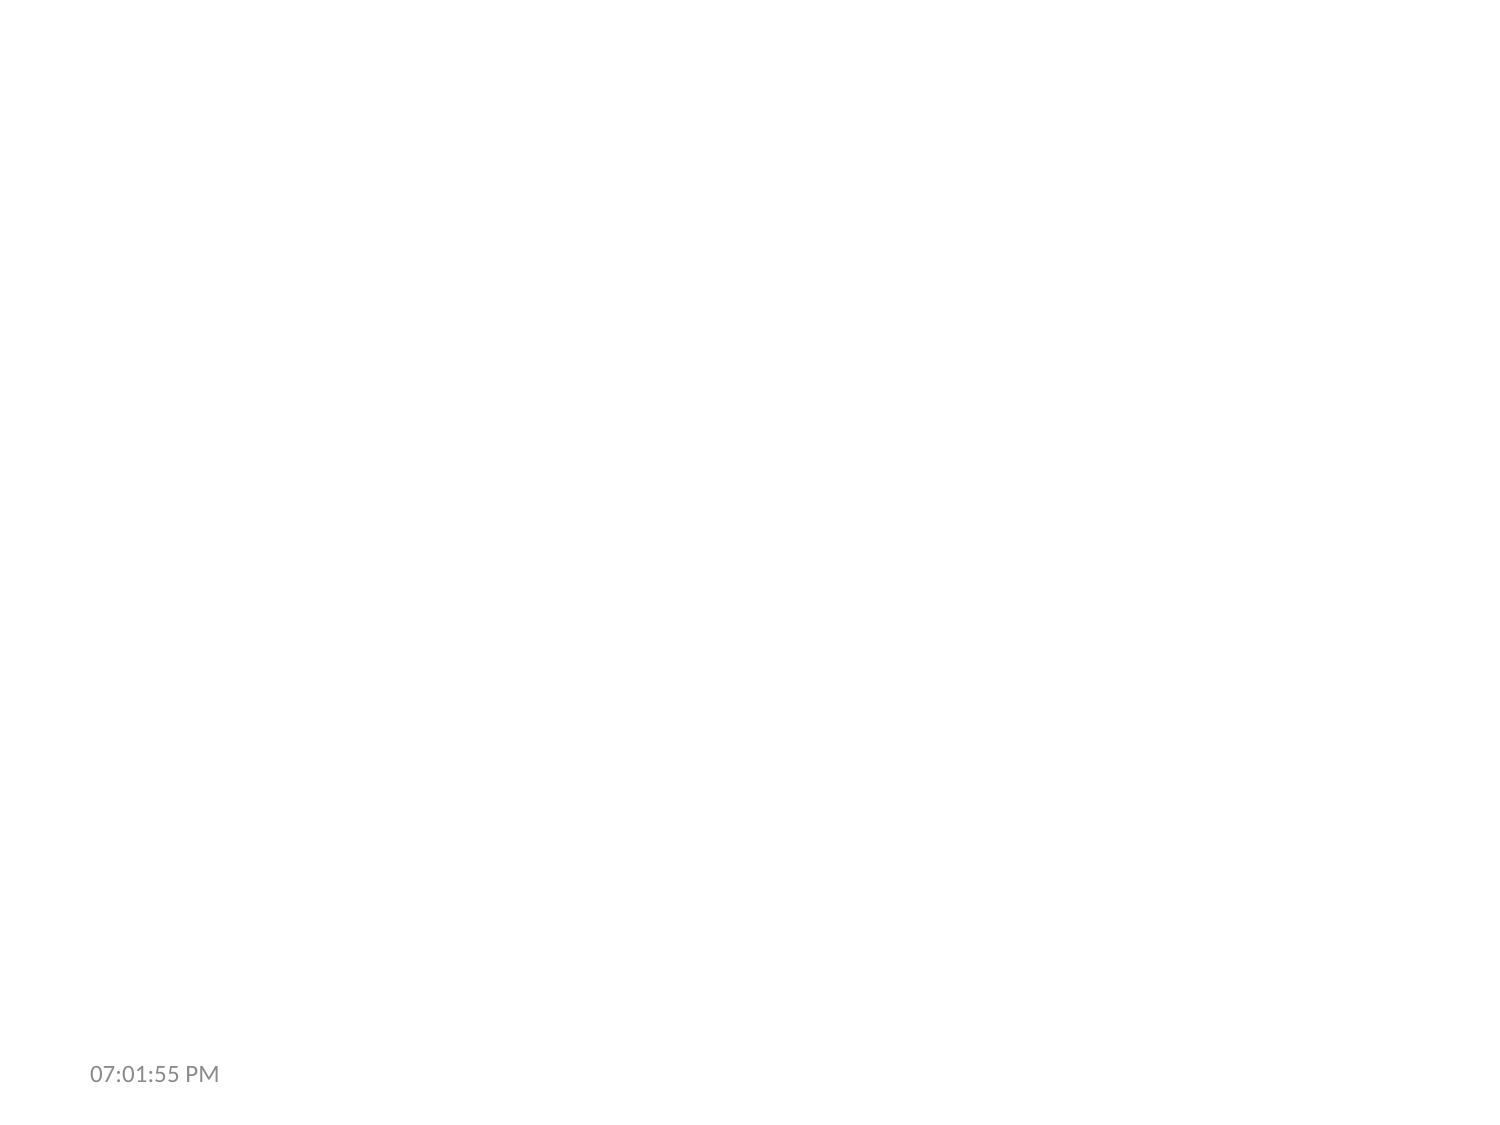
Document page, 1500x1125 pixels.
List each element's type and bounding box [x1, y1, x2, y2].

slide_number [75, 1042, 425, 1103]
